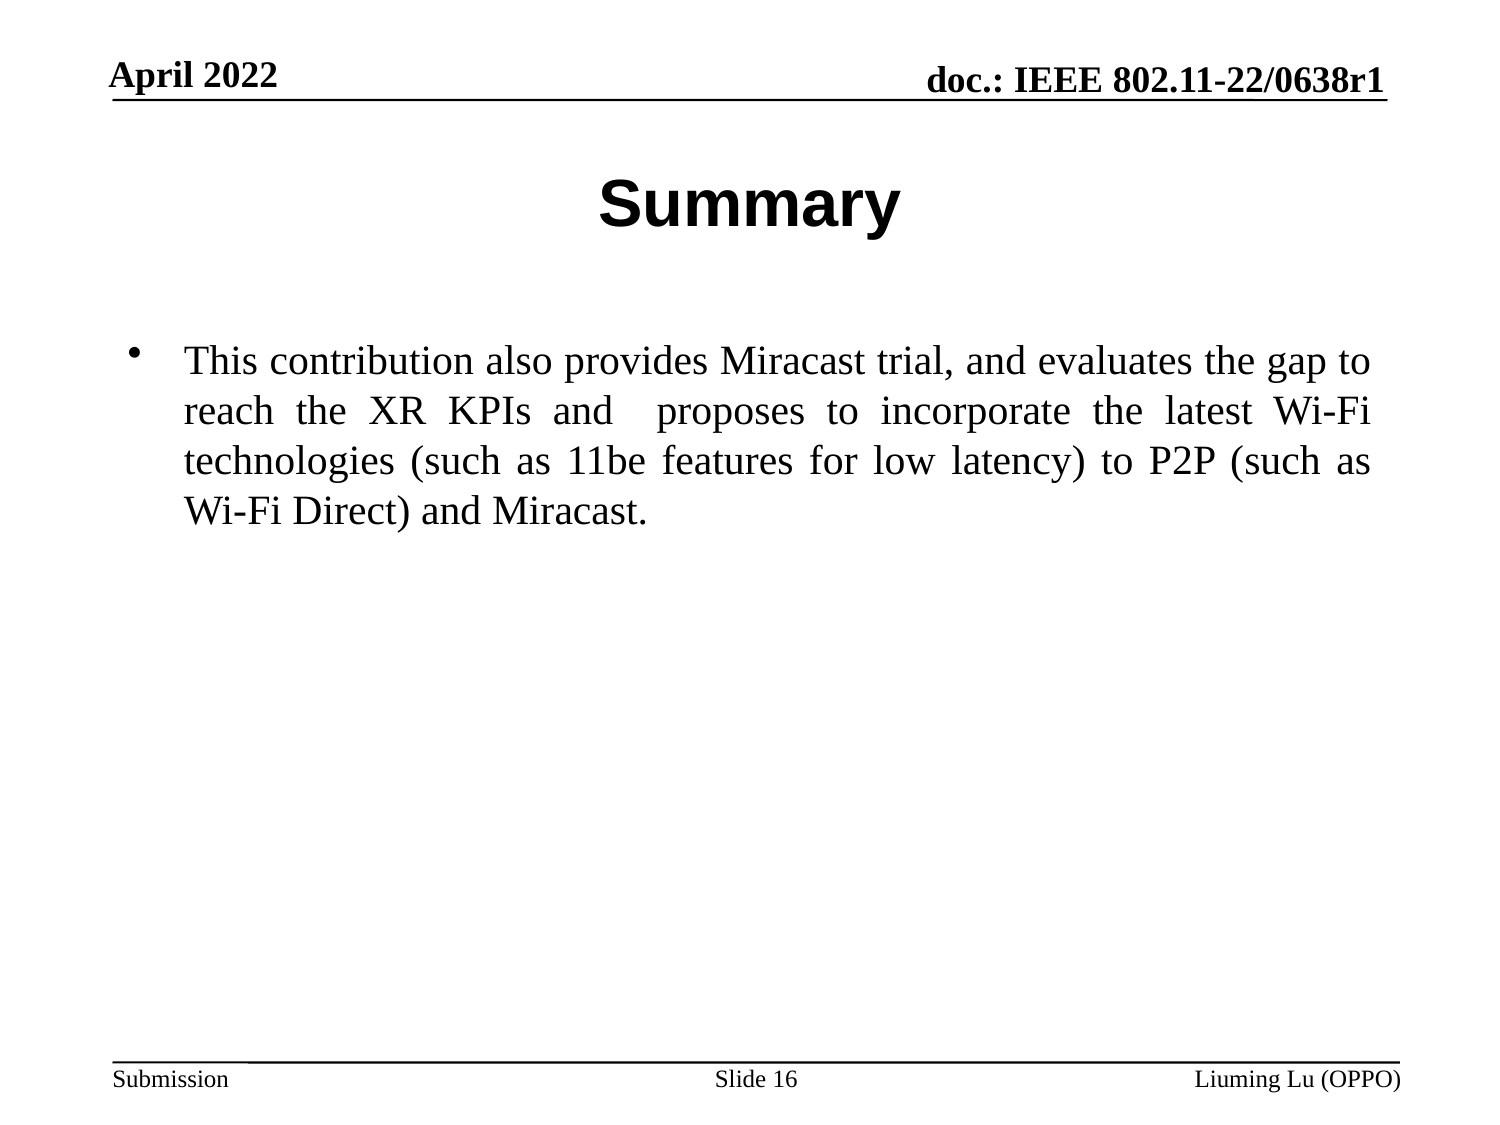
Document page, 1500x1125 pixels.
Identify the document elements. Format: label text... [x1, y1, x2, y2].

list This contribution also provides Miracast trial, and evaluates the gap to reach the XR KPIs and proposes to incorporate the latest Wi-Fi technologies (such as 11be features for low latency) to P2P (such as Wi-Fi Direct) and Miracast. [112, 324, 1388, 1000]
footer Liuming Lu (OPPO) [949, 1061, 1402, 1093]
slide_number Slide 16 [712, 1061, 800, 1093]
title Summary [112, 112, 1388, 288]
